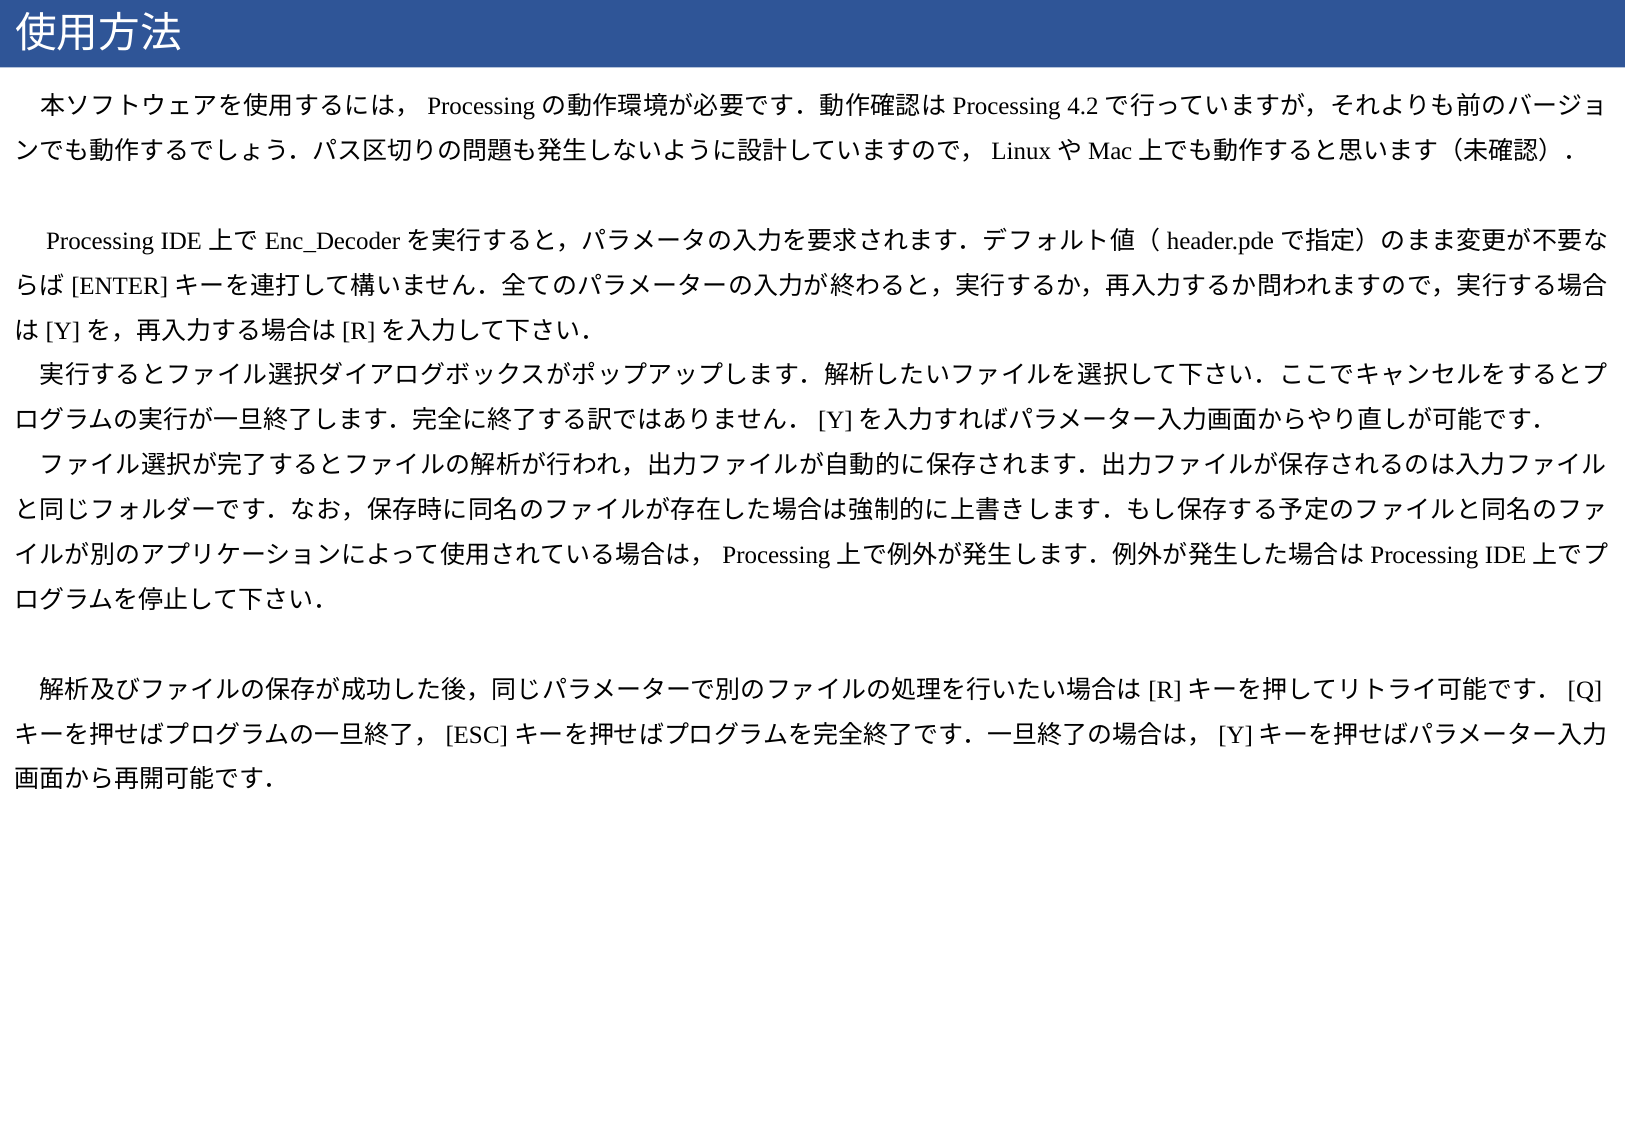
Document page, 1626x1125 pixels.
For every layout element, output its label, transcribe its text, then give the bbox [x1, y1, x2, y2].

text_box 本ソフトウェアを使用するには，Processingの動作環境が必要です．動作確認はProcessing 4.2で行っていますが，それよりも前のバージョンでも動作するでしょう．パス区切りの問題も発生しないように設計していますので，LinuxやMac上でも動作すると思います（未確認）． Processing IDE上でEnc_Decoderを実行すると，パラメータの入力を要求されます．デフォルト値（header.pdeで指定）のまま変更が不要ならば[ENTER]キーを連打して構いません．全てのパラメーターの入力が終わると，実行するか，再入力するか問われますので，実行する場合は[Y]を，再入力する場合は[R]を入力して下さい． 実行するとファイル選択ダイアログボックスがポップアップします．解析したいファイルを選択して下さい．ここでキャンセルをするとプログラムの実行が一旦終了します．完全に終了する訳ではありません．[Y]を入力すればパラメーター入力画面からやり直しが可能です． ファイル選択が完了するとファイルの解析が行われ，出力ファイルが自動的に保存されます．出力ファイルが保存されるのは入力ファイルと同じフォルダーです．なお，保存時に同名のファイルが存在した場合は強制的に上書きします．もし保存する予定のファイルと同名のファイルが別のアプリケーションによって使用されている場合は，Processing上で例外が発生します．例外が発生した場合はProcessing IDE上でプログラムを停止して下さい． 解析及びファイルの保存が成功した後，同じパラメーターで別のファイルの処理を行いたい場合は[R]キーを押してリトライ可能です．[Q]キーを押せばプログラムの一旦終了，[ESC]キーを押せばプログラムを完全終了です．一旦終了の場合は，[Y]キーを押せばパラメーター入力画面から再開可能です． [0, 67, 1623, 801]
text_box 使用方法 [0, 0, 1625, 68]
